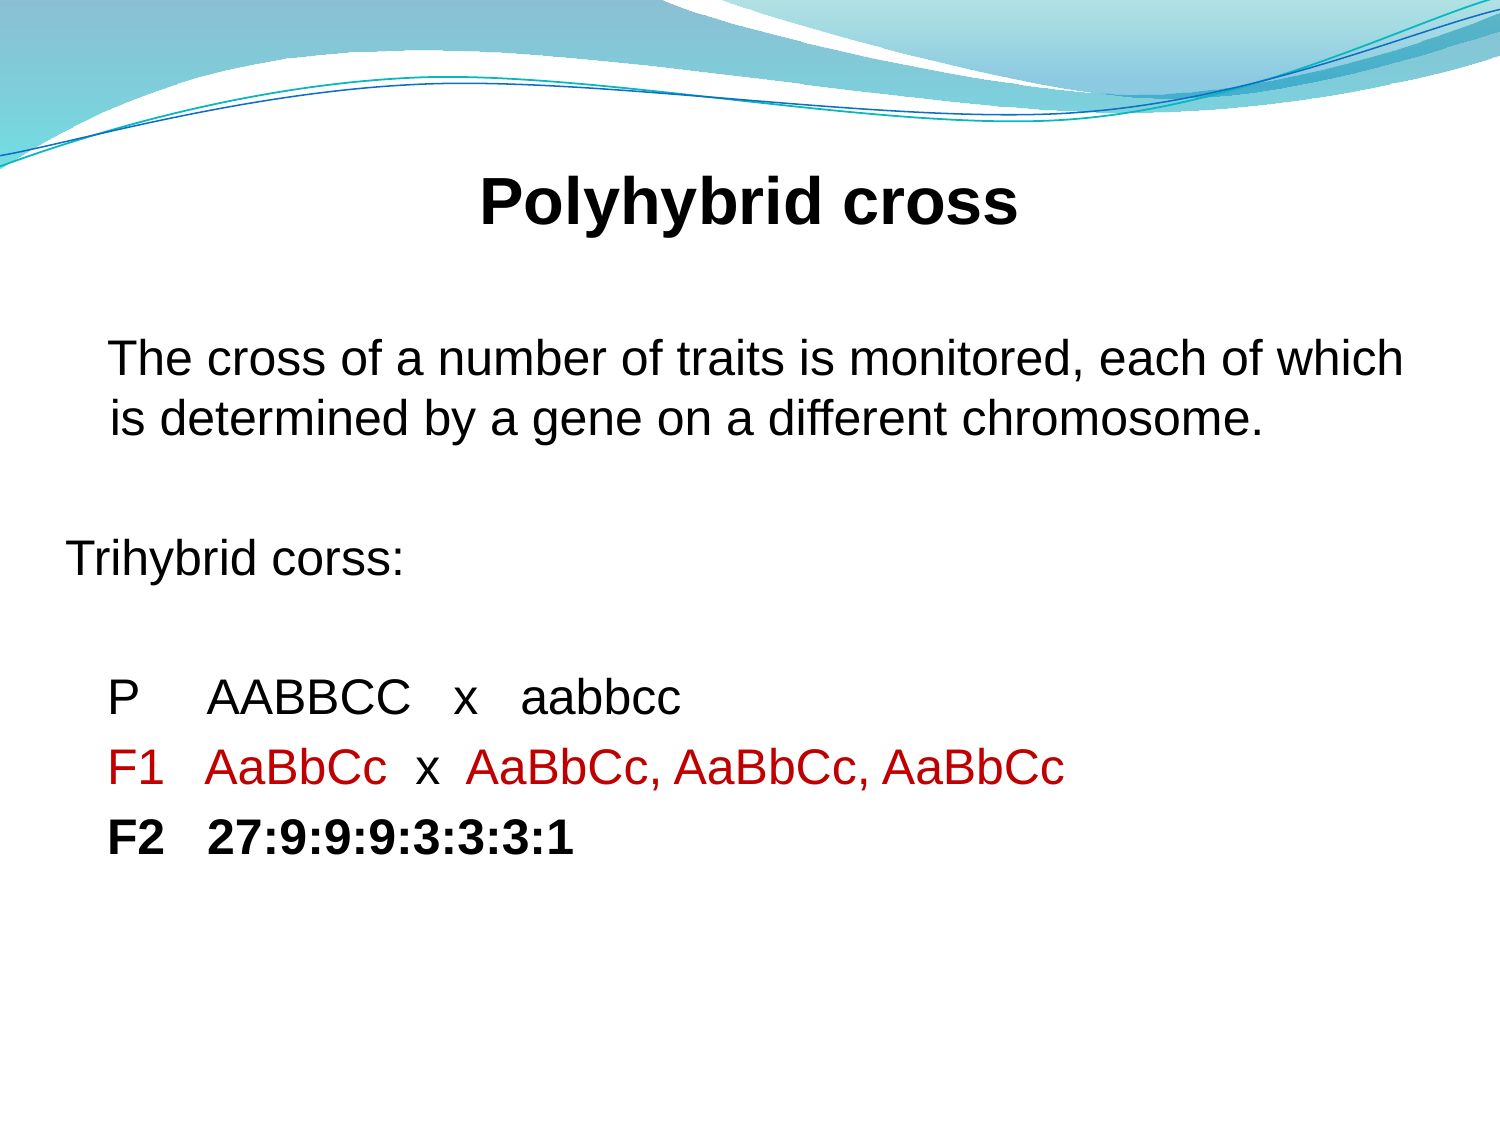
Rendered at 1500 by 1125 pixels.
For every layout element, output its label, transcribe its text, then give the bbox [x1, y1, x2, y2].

list The cross of a number of traits is monitored, each of which is determined by a gene on a different chromosome. Trihybrid corss: P AABBCC x aabbcc F1 AaBbCc x AaBbCc, AaBbCc, AaBbCc F2 27:9:9:9:3:3:3:1 [50, 317, 1425, 1038]
title Polyhybrid cross [75, 115, 1425, 238]
